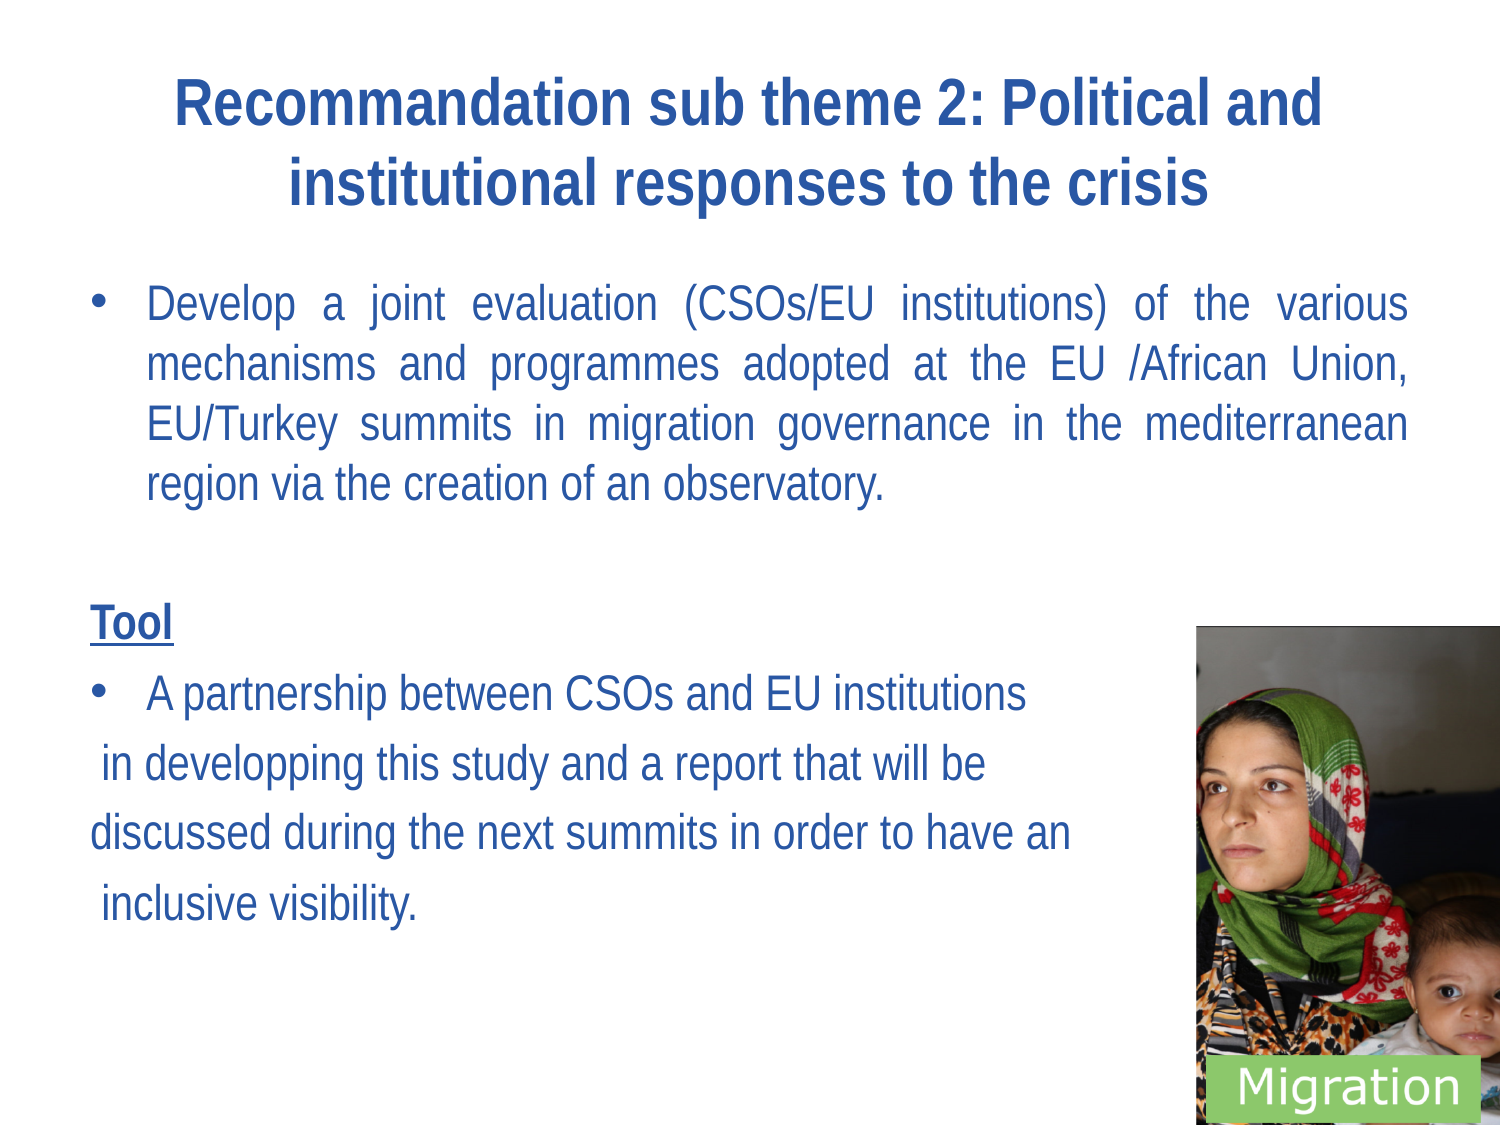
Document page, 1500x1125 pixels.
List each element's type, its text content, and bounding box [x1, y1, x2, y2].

title Recommandation sub theme 2: Political and institutional responses to the crisis [75, 45, 1425, 233]
picture [1196, 626, 1500, 1125]
list Develop a joint evaluation (CSOs/EU institutions) of the various mechanisms and programmes adopted at the EU /African Union, EU/Turkey summits in migration governance in the mediterranean region via the creation of an observatory. Tool A partnership between CSOs and EU institutions in developping this study and a report that will be discussed during the next summits in order to have an inclusive visibility. [75, 262, 1425, 1005]
